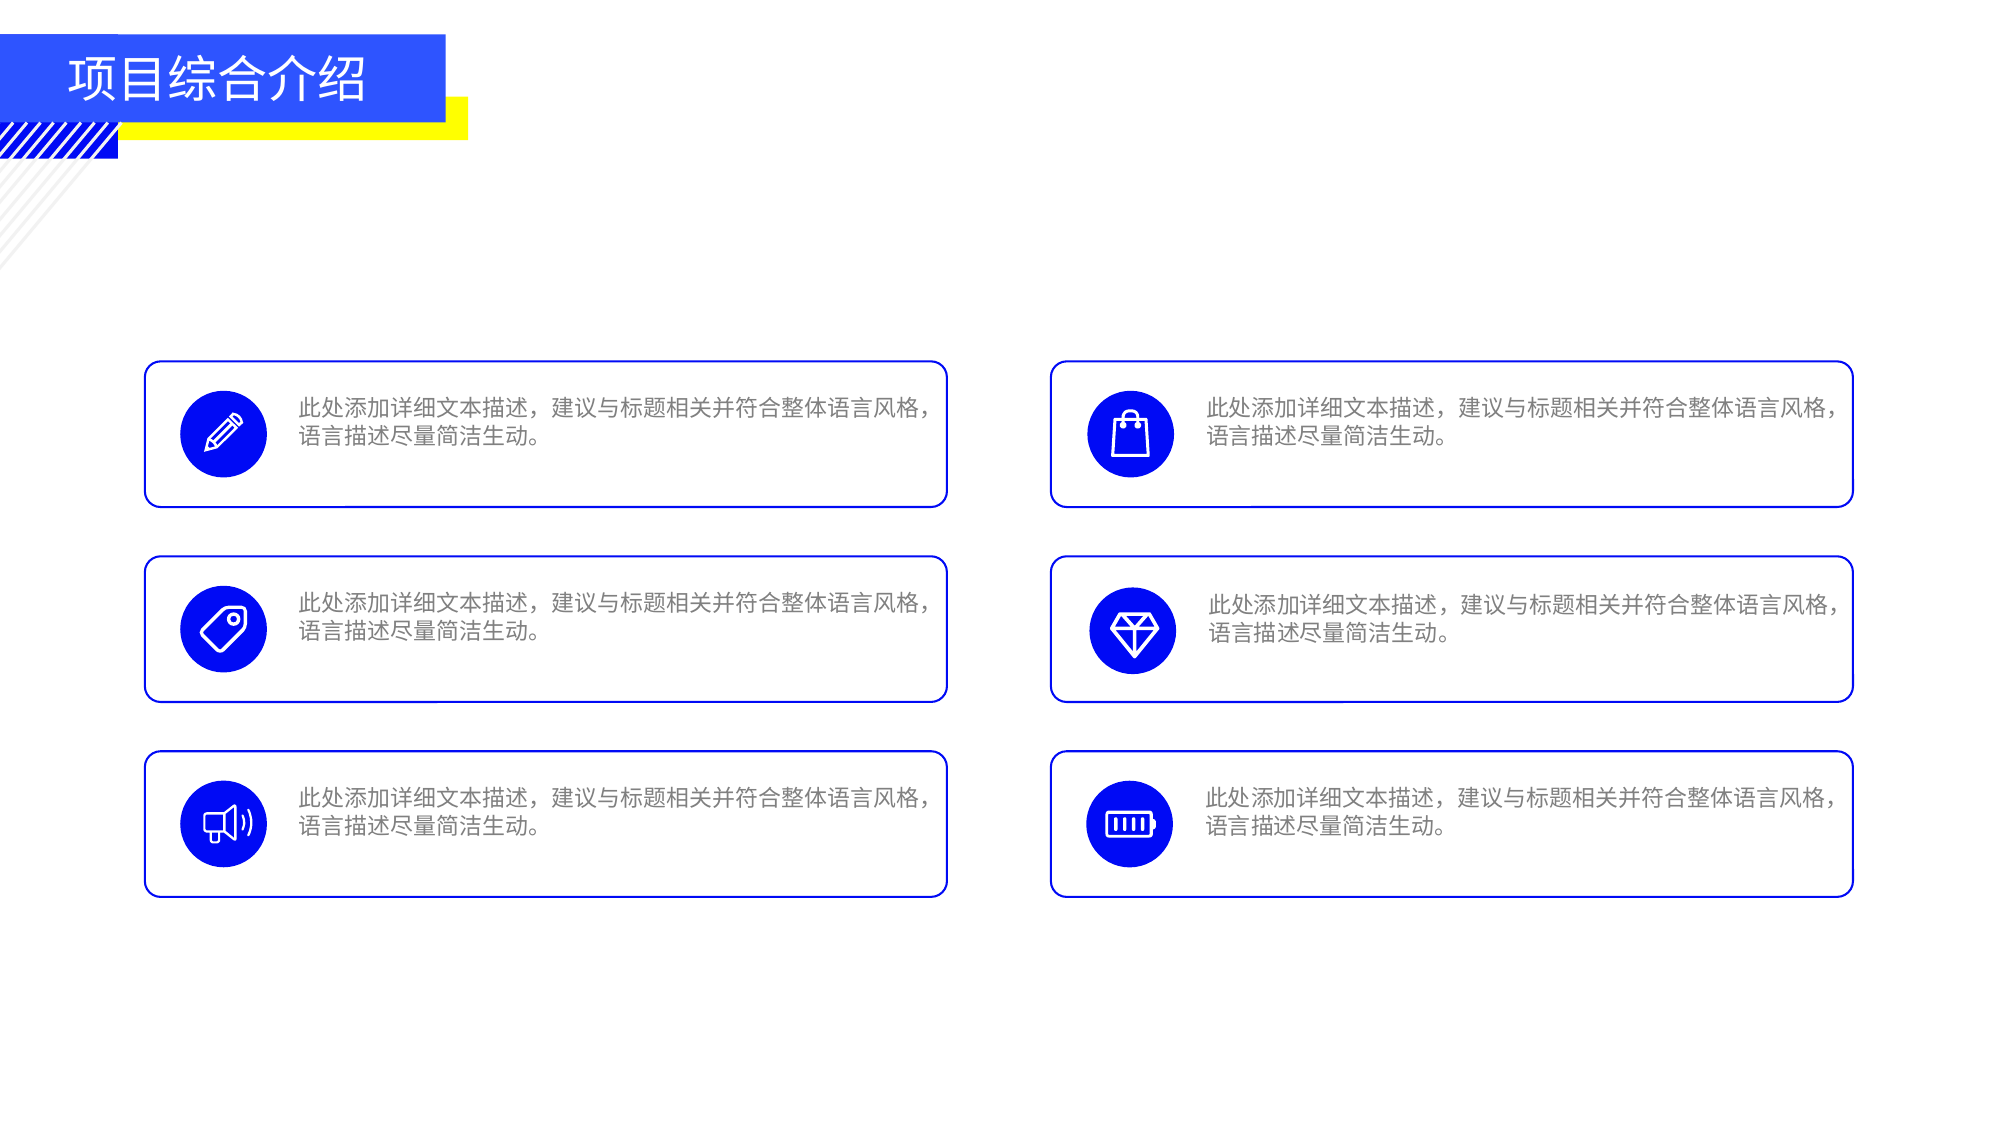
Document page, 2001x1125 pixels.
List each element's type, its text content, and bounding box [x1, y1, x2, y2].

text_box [199, 605, 248, 653]
text_box [143, 750, 948, 898]
text_box 此处添加详细文本描述，建议与标题相关并符合整体语言风格，语言描述尽量简洁生动。 [1191, 386, 1855, 457]
text_box [1110, 612, 1160, 659]
text_box [1086, 389, 1176, 479]
text_box [1049, 555, 1855, 704]
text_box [203, 412, 244, 452]
text_box 此处添加详细文本描述，建议与标题相关并符合整体语言风格，语言描述尽量简洁生动。 [284, 386, 947, 457]
text_box [241, 814, 246, 831]
text_box [143, 360, 948, 509]
text_box 此处添加详细文本描述，建议与标题相关并符合整体语言风格，语言描述尽量简洁生动。 [1190, 776, 1853, 847]
text_box [1085, 779, 1174, 869]
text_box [1105, 810, 1156, 838]
text_box [1049, 750, 1855, 898]
text_box [143, 555, 948, 704]
text_box 此处添加详细文本描述，建议与标题相关并符合整体语言风格，语言描述尽量简洁生动。 [284, 776, 947, 847]
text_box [1111, 409, 1150, 457]
text_box [179, 389, 268, 479]
text_box [247, 808, 253, 837]
text_box [179, 584, 268, 674]
text_box [1088, 586, 1178, 676]
text_box 项目综合介绍 [52, 40, 410, 115]
text_box 此处添加详细文本描述，建议与标题相关并符合整体语言风格，语言描述尽量简洁生动。 [284, 581, 947, 652]
text_box [203, 804, 237, 844]
text_box [1049, 360, 1855, 509]
text_box [179, 779, 268, 869]
text_box 此处添加详细文本描述，建议与标题相关并符合整体语言风格，语言描述尽量简洁生动。 [1193, 583, 1857, 653]
